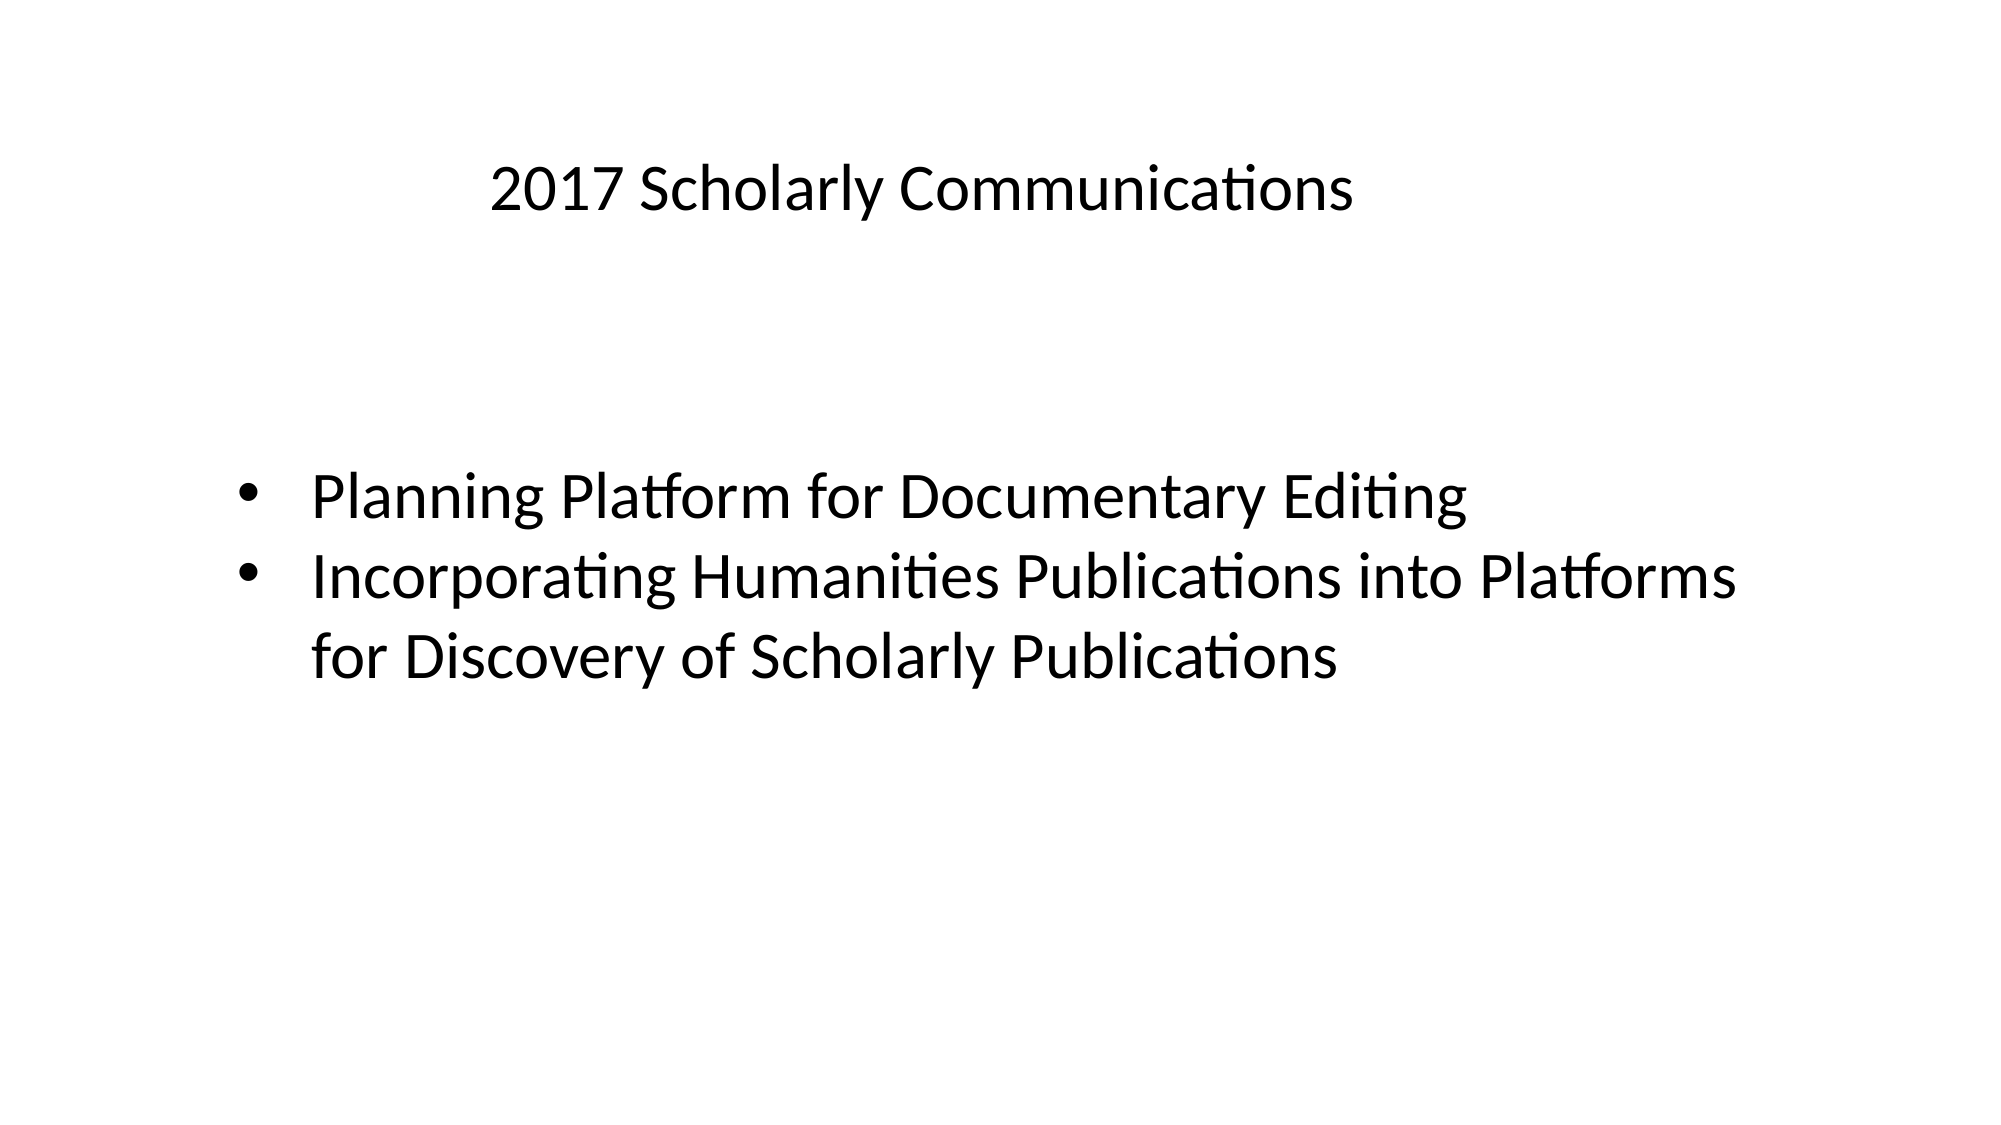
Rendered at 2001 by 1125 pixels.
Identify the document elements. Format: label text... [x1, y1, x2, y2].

text_box 2017 Scholarly Communications [475, 136, 1631, 231]
text_box Planning Platform for Documentary Editing Incorporating Humanities Publications into Platforms for Discovery of Scholarly Publications [222, 444, 1800, 859]
